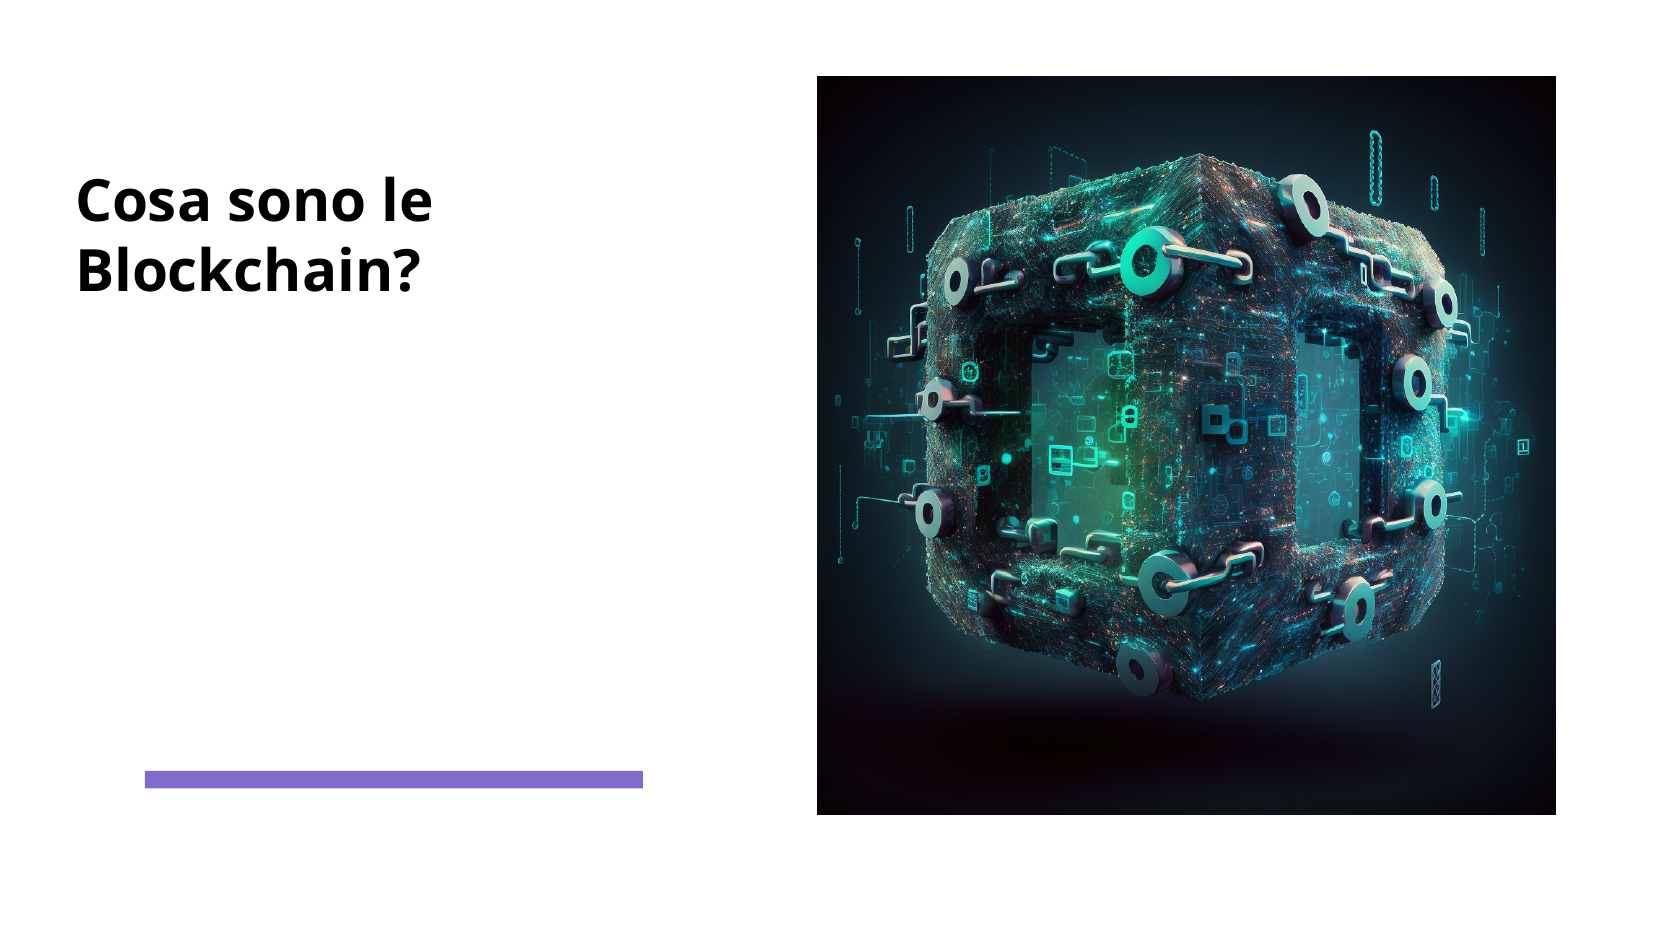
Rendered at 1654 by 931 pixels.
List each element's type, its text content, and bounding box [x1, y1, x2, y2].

picture [817, 76, 1557, 816]
title Cosa sono le Blockchain? [74, 162, 712, 305]
